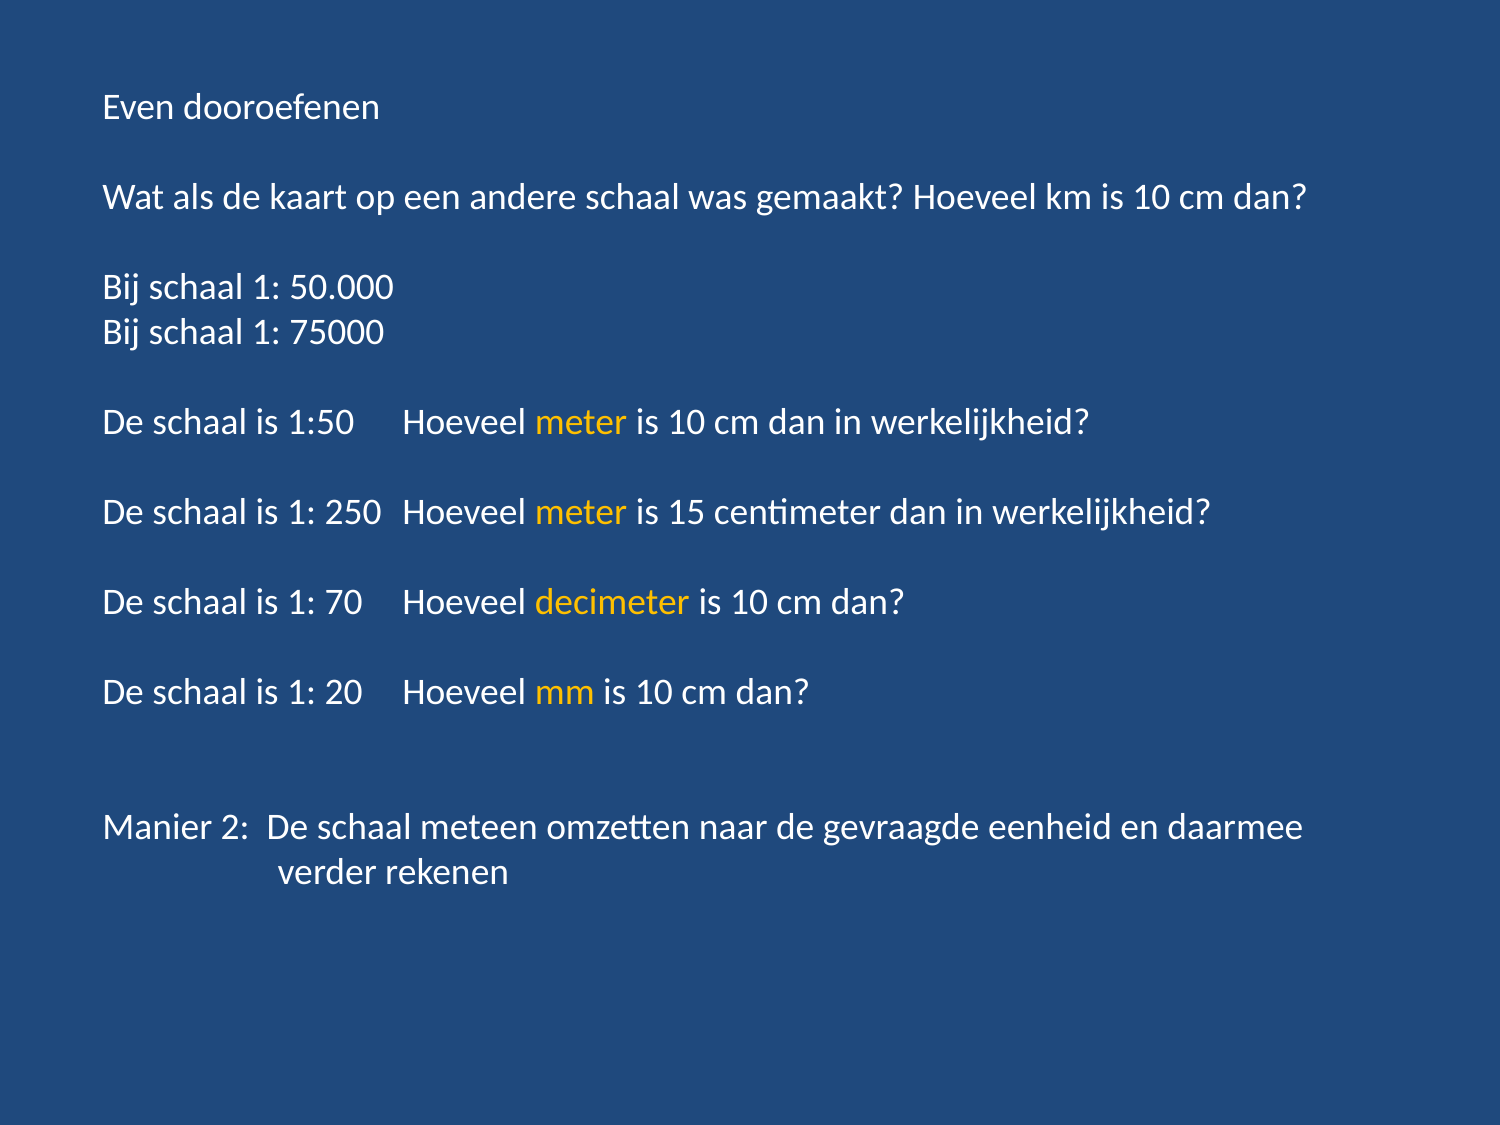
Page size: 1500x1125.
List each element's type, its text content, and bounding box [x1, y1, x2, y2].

text_box Even dooroefenen Wat als de kaart op een andere schaal was gemaakt? Hoeveel km is 10 cm dan? Bij schaal 1: 50.000 Bij schaal 1: 75000 De schaal is 1:50 Hoeveel meter is 10 cm dan in werkelijkheid? De schaal is 1: 250 Hoeveel meter is 15 centimeter dan in werkelijkheid? De schaal is 1: 70 Hoeveel decimeter is 10 cm dan? De schaal is 1: 20 Hoeveel mm is 10 cm dan? Manier 2: De schaal meteen omzetten naar de gevraagde eenheid en daarmee verder rekenen [87, 74, 1350, 900]
